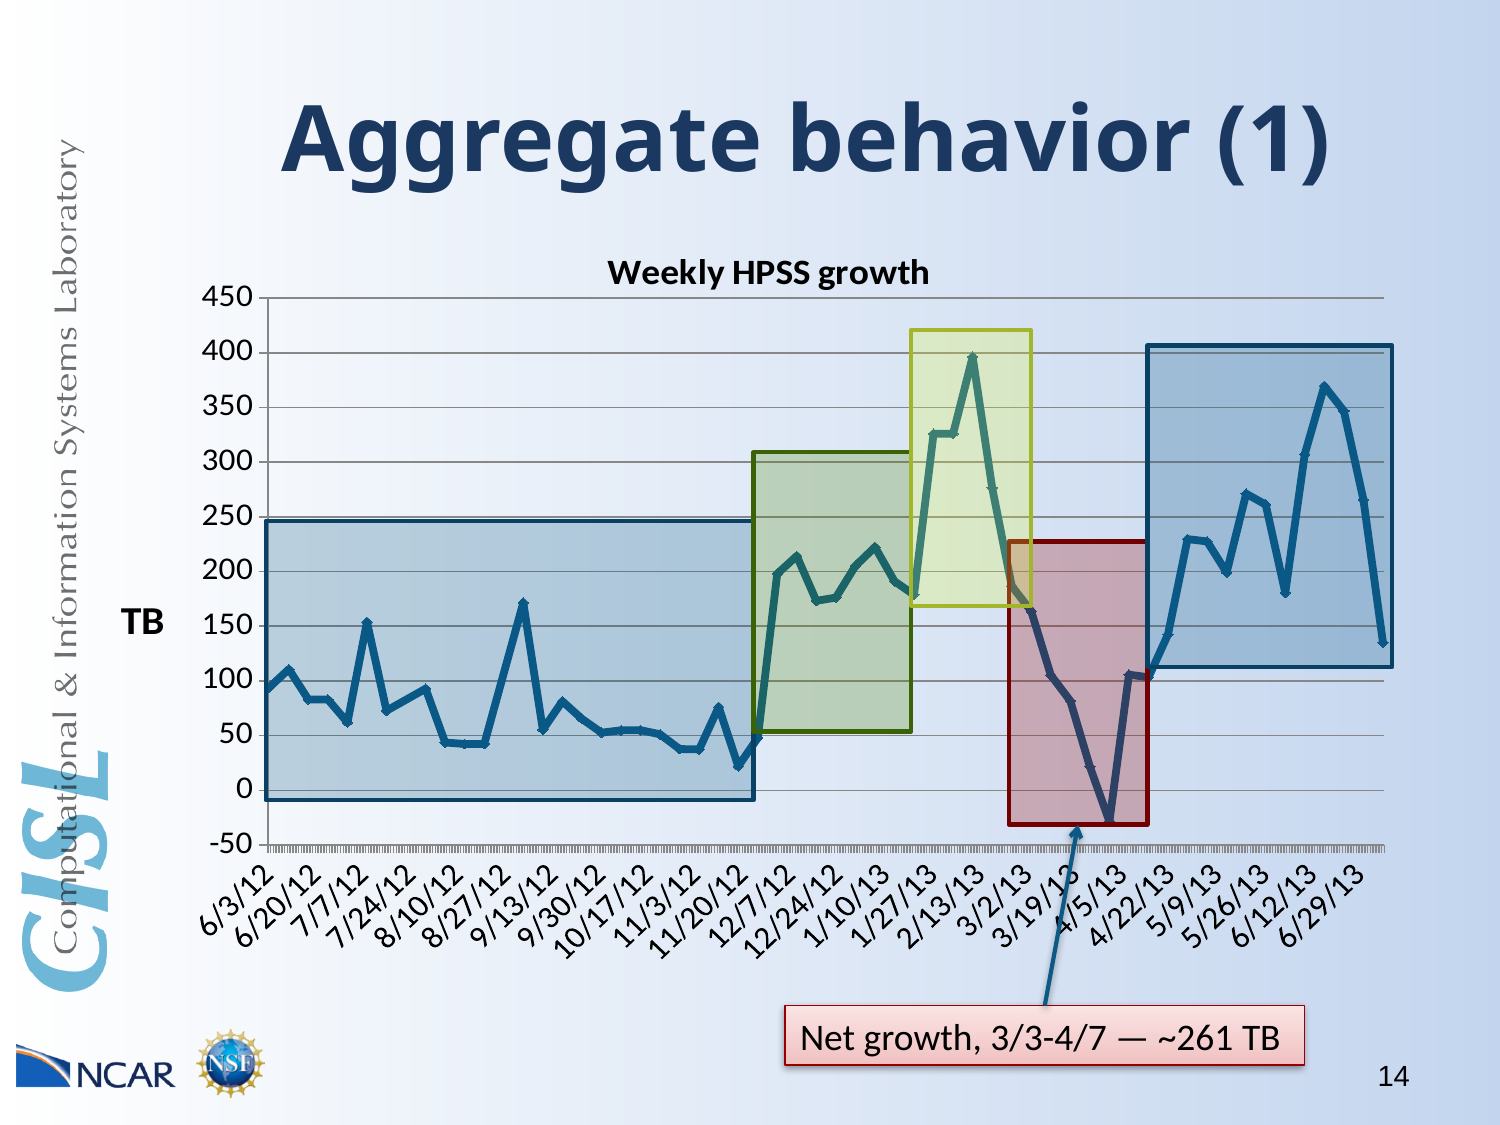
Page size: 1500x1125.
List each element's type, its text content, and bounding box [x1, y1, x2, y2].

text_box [1044, 824, 1079, 1006]
slide_number 14 [1074, 1021, 1426, 1101]
picture [196, 1028, 265, 1098]
chart [112, 224, 1426, 968]
text_box Net growth, 3/3-4/7 — ~261 TB [784, 1005, 1305, 1066]
title Aggregate behavior (1) [150, 44, 1463, 226]
picture [16, 112, 134, 1012]
picture [16, 1039, 180, 1090]
